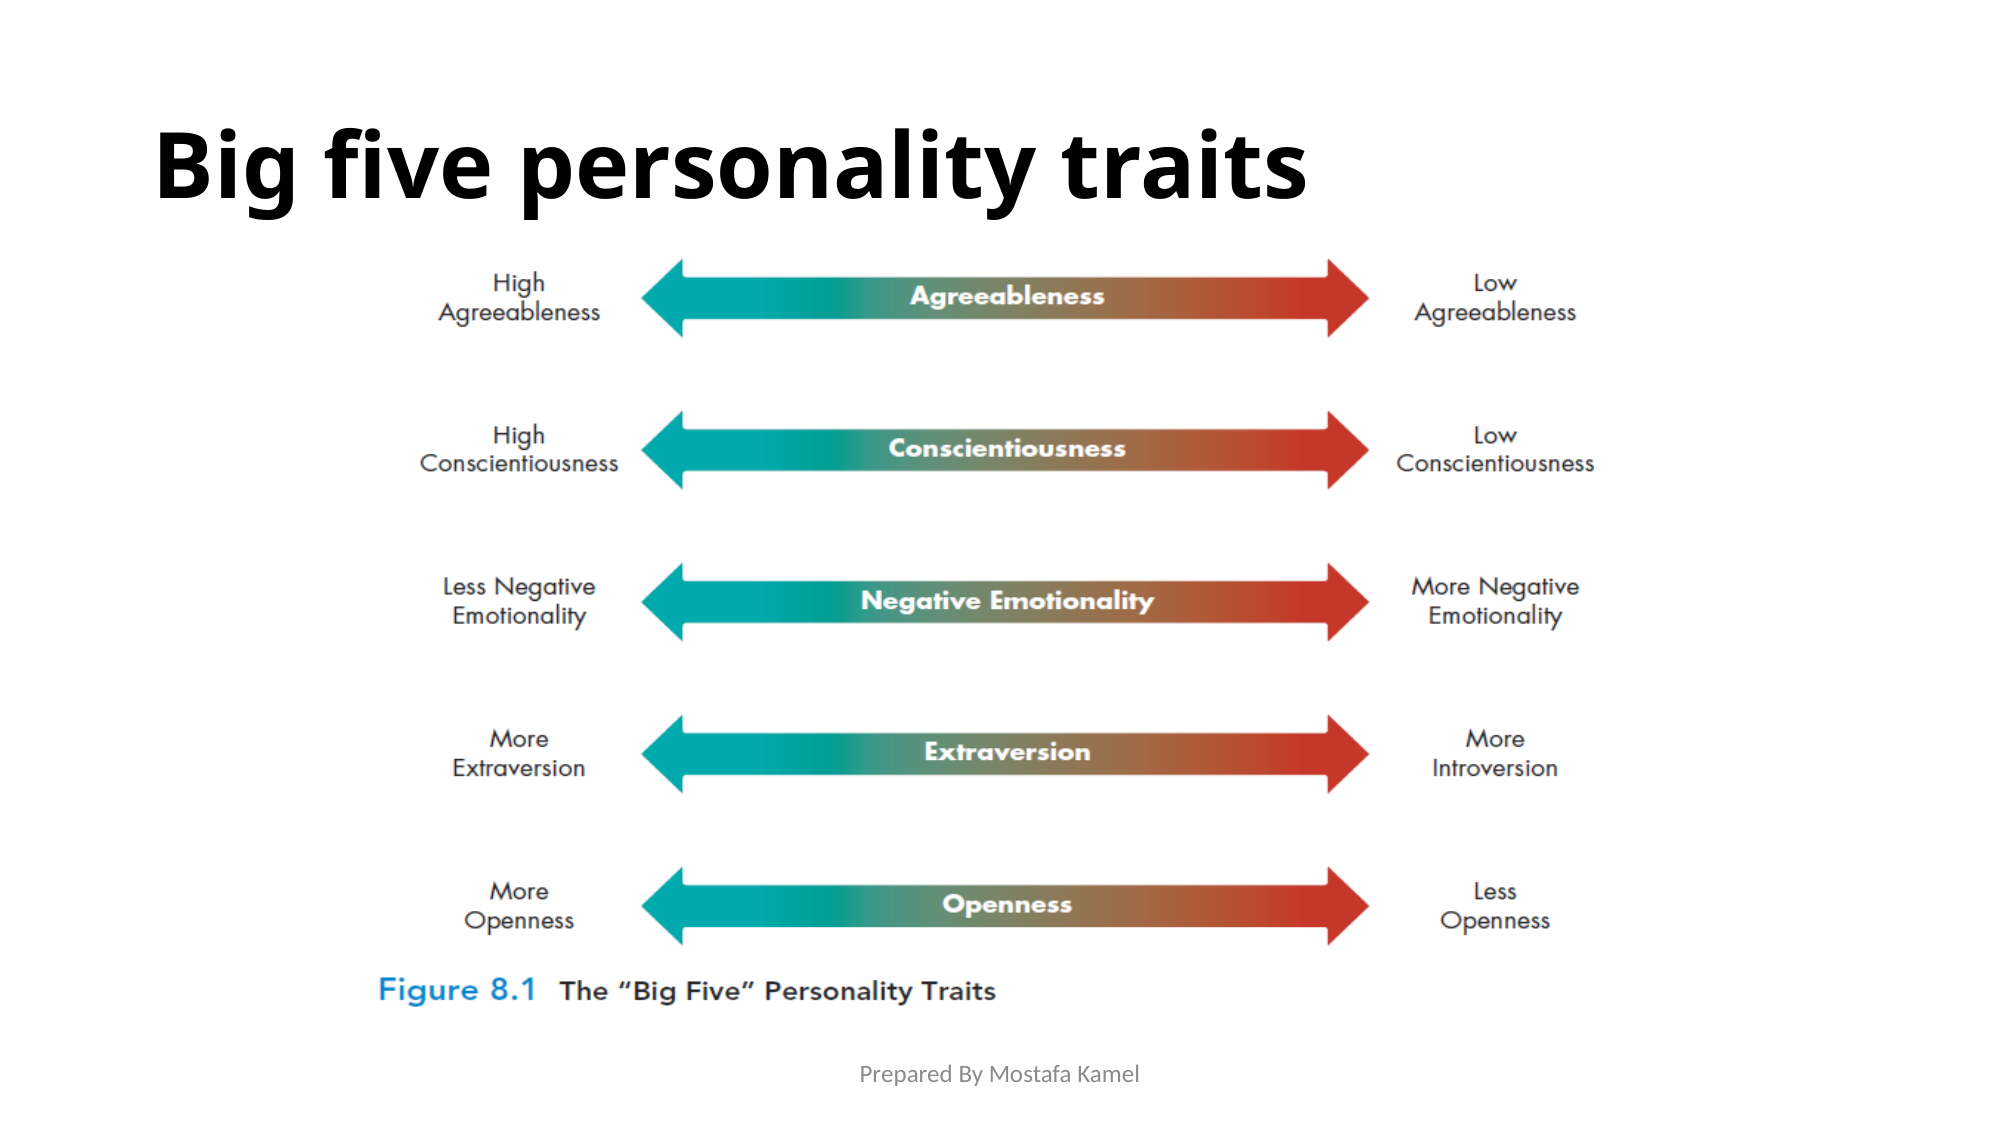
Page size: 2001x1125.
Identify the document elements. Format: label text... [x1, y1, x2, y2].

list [328, 225, 1665, 1029]
footer Prepared By Mostafa Kamel [662, 1042, 1338, 1103]
title Big five personality traits [137, 59, 1863, 278]
